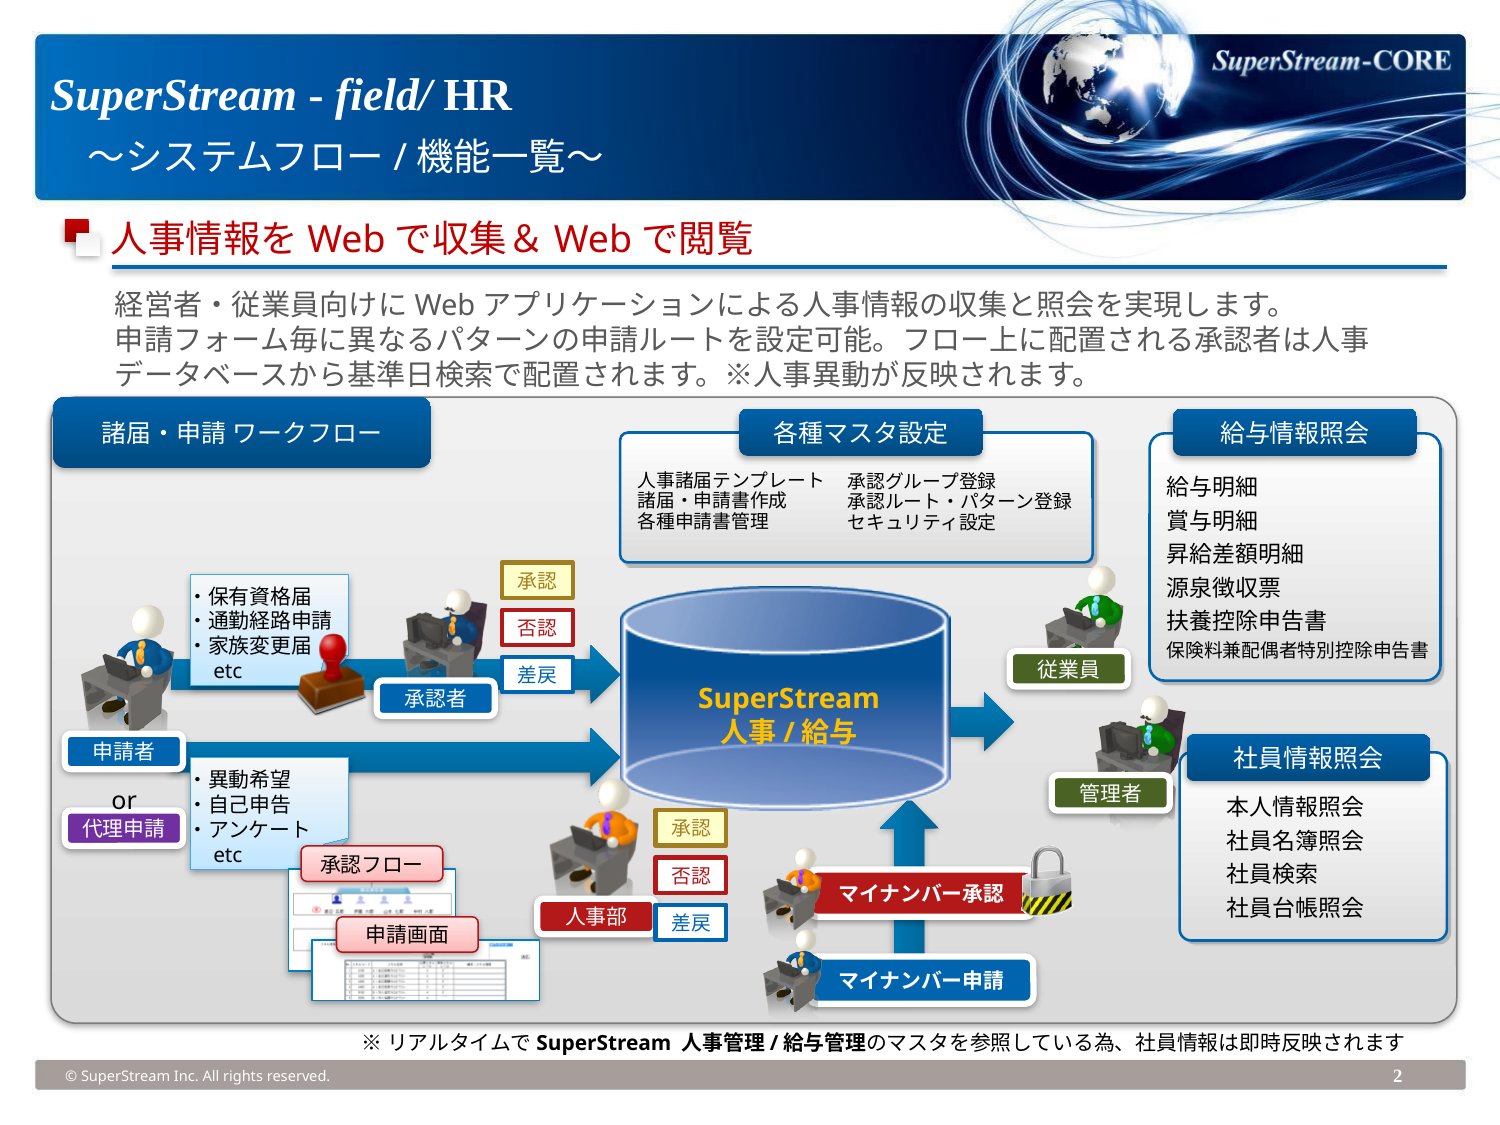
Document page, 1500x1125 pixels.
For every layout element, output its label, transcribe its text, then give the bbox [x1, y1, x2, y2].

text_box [50, 396, 1459, 1024]
text_box 経営者・従業員向けにWebアプリケーションによる人事情報の収集と照会を実現します。 申請フォーム毎に異なるパターンの申請ルートを設定可能。フロー上に配置される承認者は人事 データベースから基準日検索で配置されます。※人事異動が反映されます。 [100, 278, 1447, 395]
text_box © SuperStream Inc. All rights reserved. [50, 1059, 423, 1094]
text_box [64, 219, 101, 256]
picture [0, 0, 1500, 1125]
text_box 2 [1299, 1063, 1418, 1086]
text_box SuperStream - field/ HR ～システムフロー/機能一覧～ [35, 43, 1165, 197]
text_box 人事情報をWebで収集＆Webで閲覧 [96, 208, 1282, 268]
text_box ※リアルタイムでSuperStream 人事管理/給与管理のマスタを参照している為、社員情報は即時反映されます [346, 1022, 1471, 1063]
